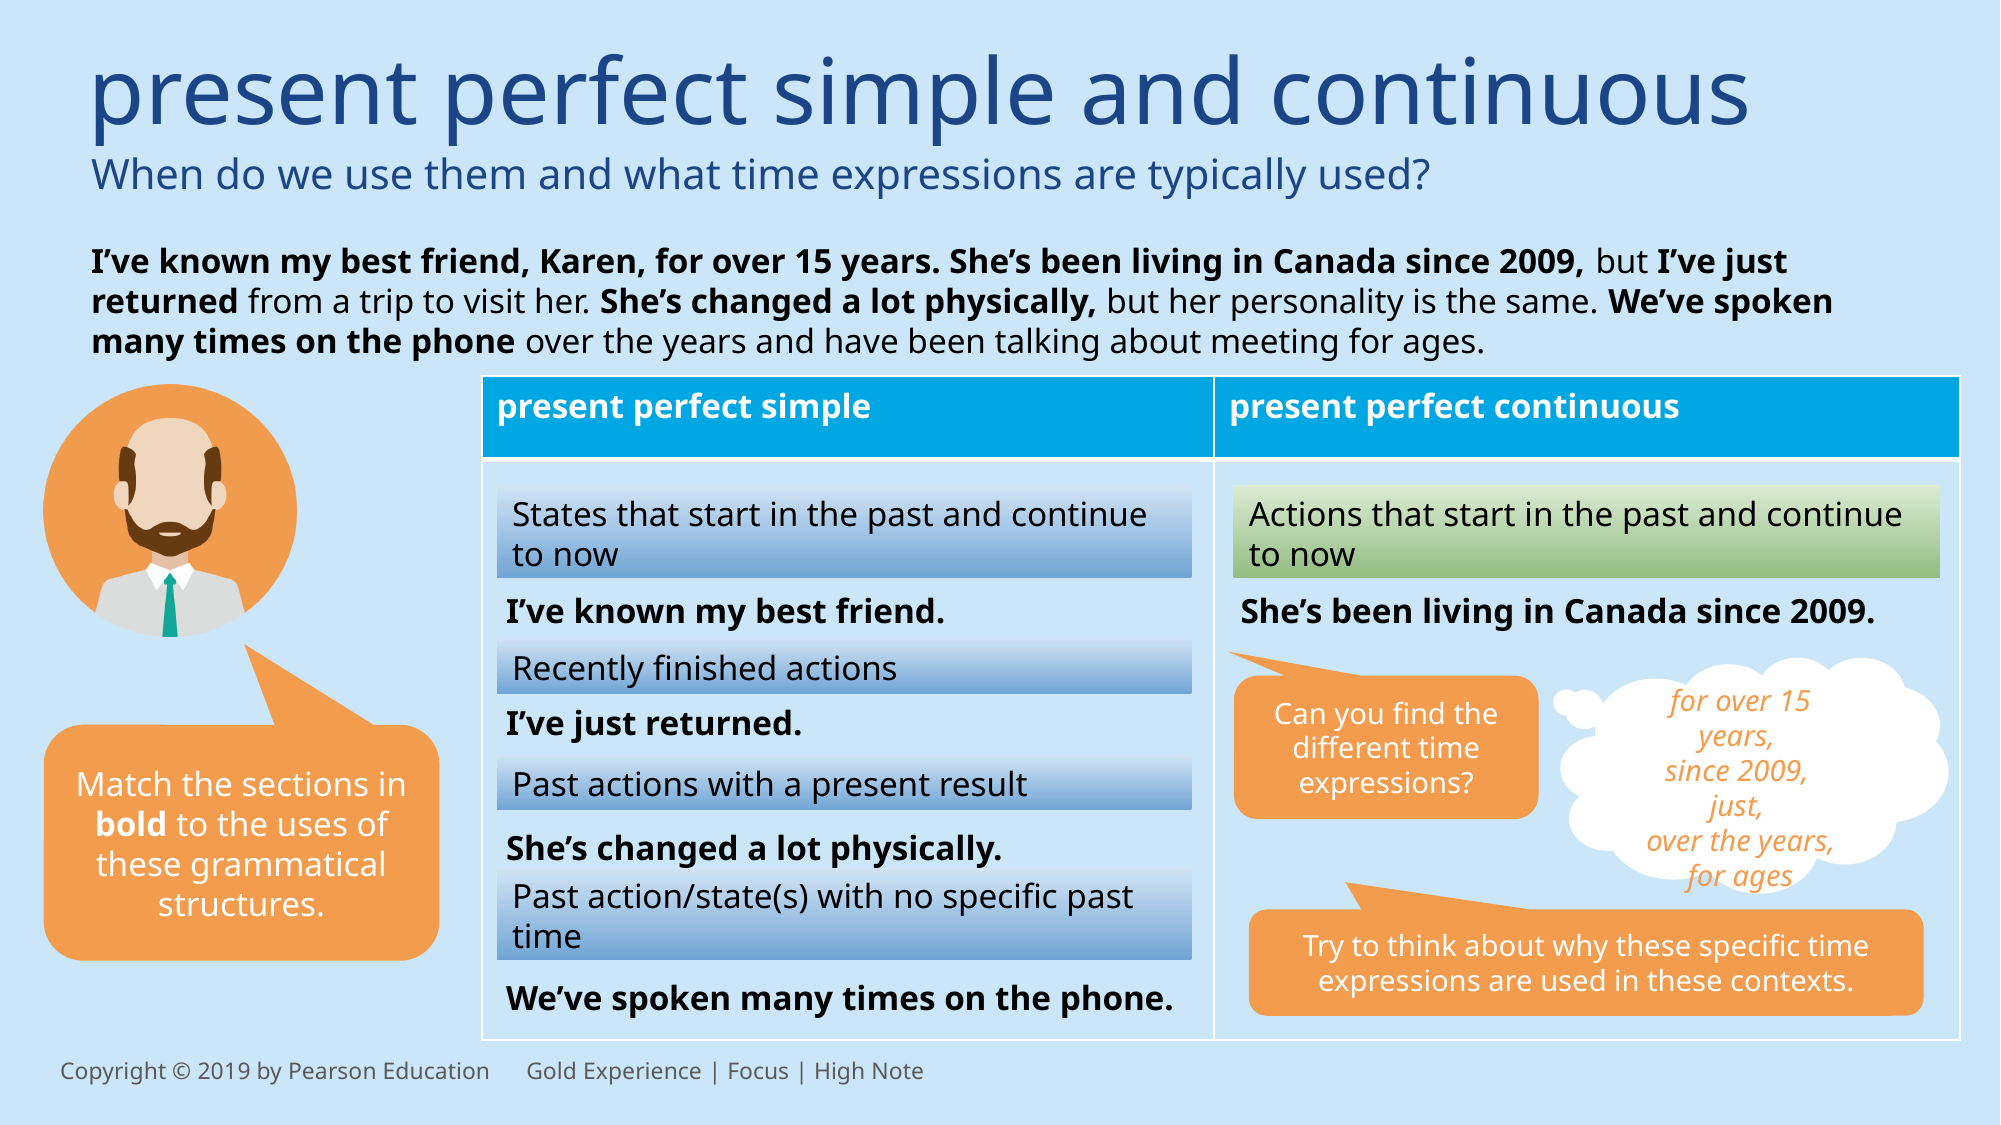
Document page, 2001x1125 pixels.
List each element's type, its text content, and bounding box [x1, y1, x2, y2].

text_box I’ve known my best friend. [491, 575, 1166, 629]
footer Copyright © 2019 by Pearson Education Gold Experience | Focus | High Note [45, 1040, 1084, 1101]
table_header present perfect continuous [1215, 377, 1959, 457]
text_box Past action/state(s) with no specific past time [497, 867, 1192, 960]
text_box present perfect simple and continuous [73, 37, 1893, 171]
text_box for over 15 years, since 2009, just, over the years, for ages [1553, 657, 1949, 894]
text_box Past actions with a present result [497, 755, 1192, 810]
table_cell [483, 462, 1213, 1039]
text_box I’ve known my best friend, Karen, for over 15 years. She’s been living in Canada since 2009, but I’ve just returned from a trip to visit her. She’s changed a lot physically, but her personality is the same. We’ve spoken many times on the phone over the years and have been talking about meeting for ages. [76, 225, 1875, 385]
text_box I’ve just returned. [491, 687, 1166, 742]
text_box Can you find the different time expressions? [1227, 651, 1539, 820]
text_box When do we use them and what time expressions are typically used? [76, 146, 1798, 214]
text_box Recently finished actions [497, 639, 1192, 694]
text_box Actions that start in the past and continue to now [1233, 485, 1940, 575]
table_cell [1215, 462, 1959, 1039]
text_box States that start in the past and continue to now [497, 485, 1192, 578]
text_box We’ve spoken many times on the phone. [491, 961, 1198, 1016]
table_header present perfect simple [483, 385, 1213, 457]
text_box Match the sections in bold to the uses of these grammatical structures. [43, 645, 440, 961]
picture [43, 384, 297, 638]
text_box Try to think about why these specific time expressions are used in these contexts. [1248, 882, 1924, 1016]
text_box She’s been living in Canada since 2009. [1225, 575, 1949, 629]
text_box She’s changed a lot physically. [491, 811, 1166, 866]
